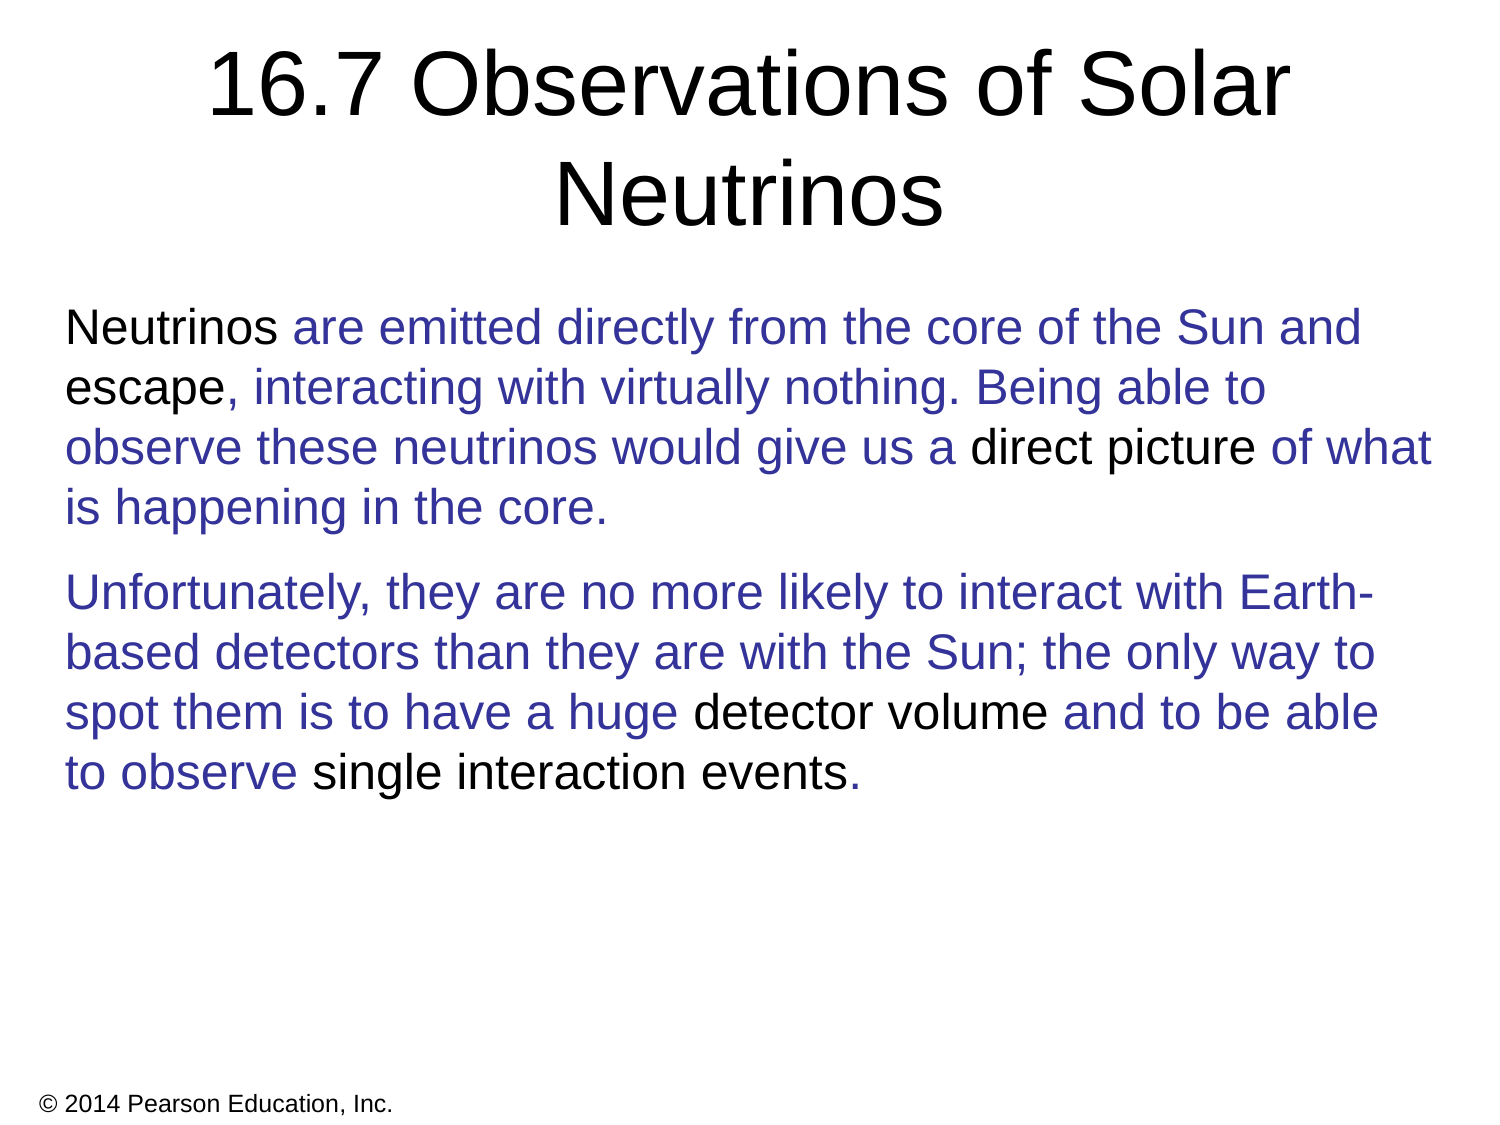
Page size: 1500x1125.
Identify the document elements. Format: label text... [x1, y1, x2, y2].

title 16.7 Observations of Solar Neutrinos [112, 46, 1388, 222]
text_box Neutrinos are emitted directly from the core of the Sun and escape, interacting with virtually nothing. Being able to observe these neutrinos would give us a direct picture of what is happening in the core. Unfortunately, they are no more likely to interact with Earth-based detectors than they are with the Sun; the only way to spot them is to have a huge detector volume and to be able to observe single interaction events. [50, 286, 1450, 807]
